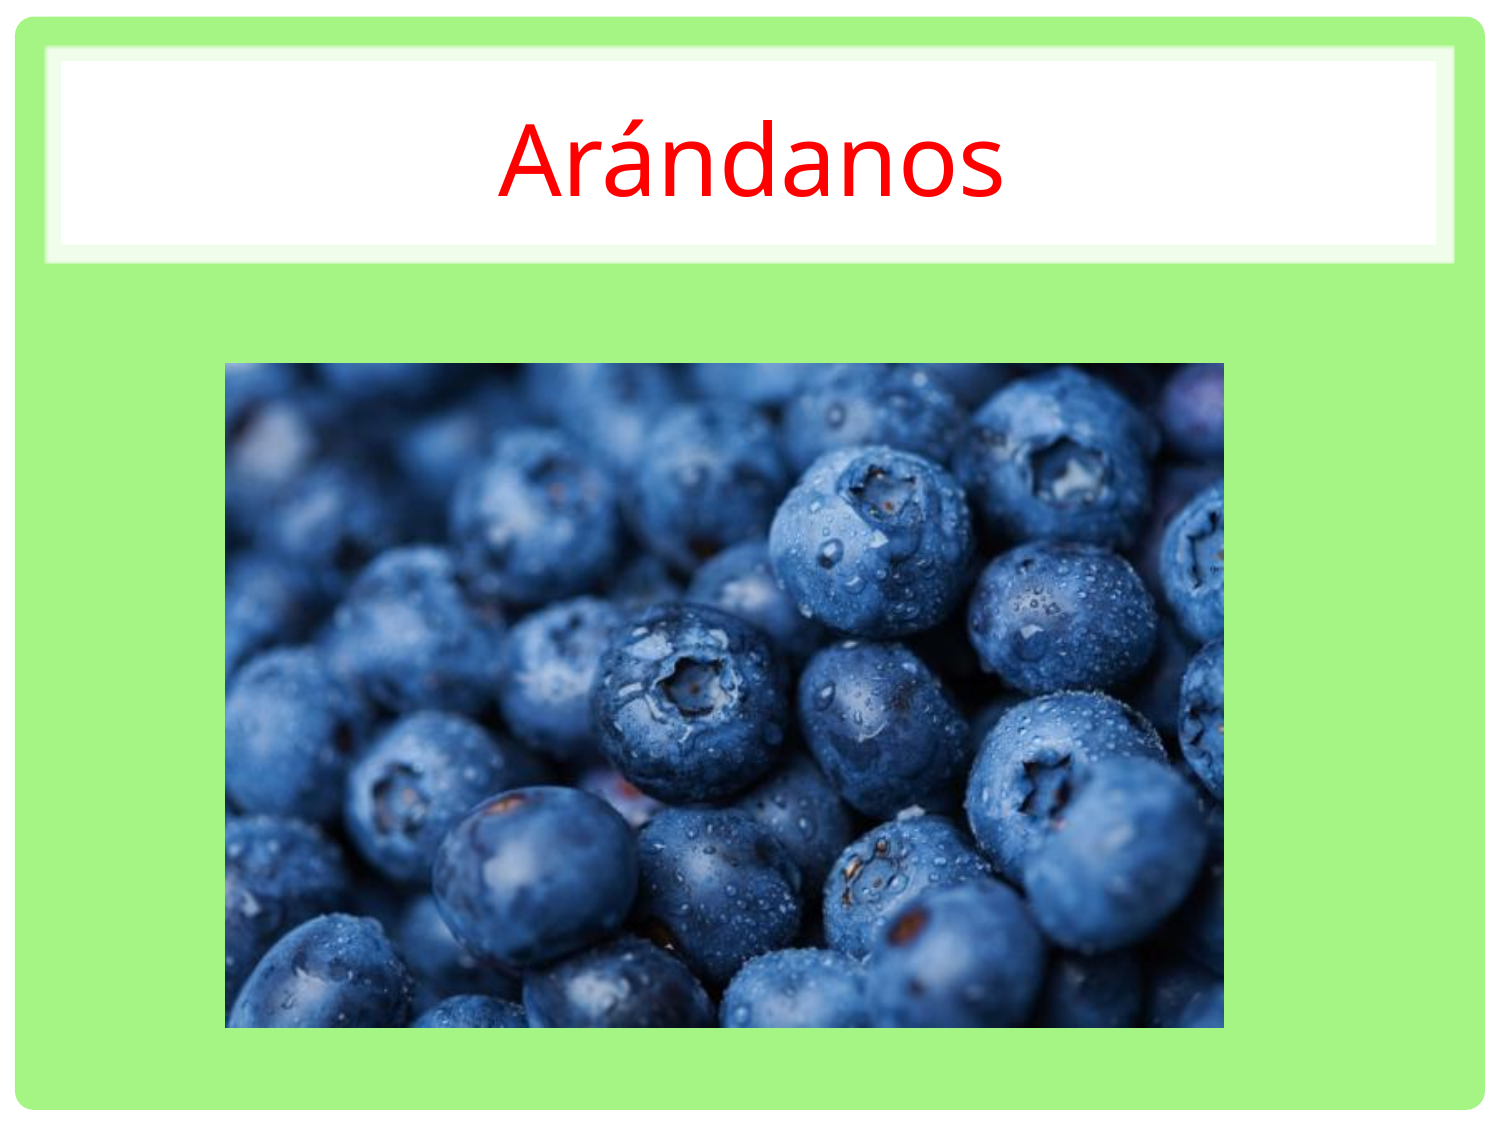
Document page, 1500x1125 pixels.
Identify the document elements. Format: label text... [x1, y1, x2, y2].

picture [225, 363, 1224, 1028]
text_box Arándanos [96, 89, 1409, 225]
